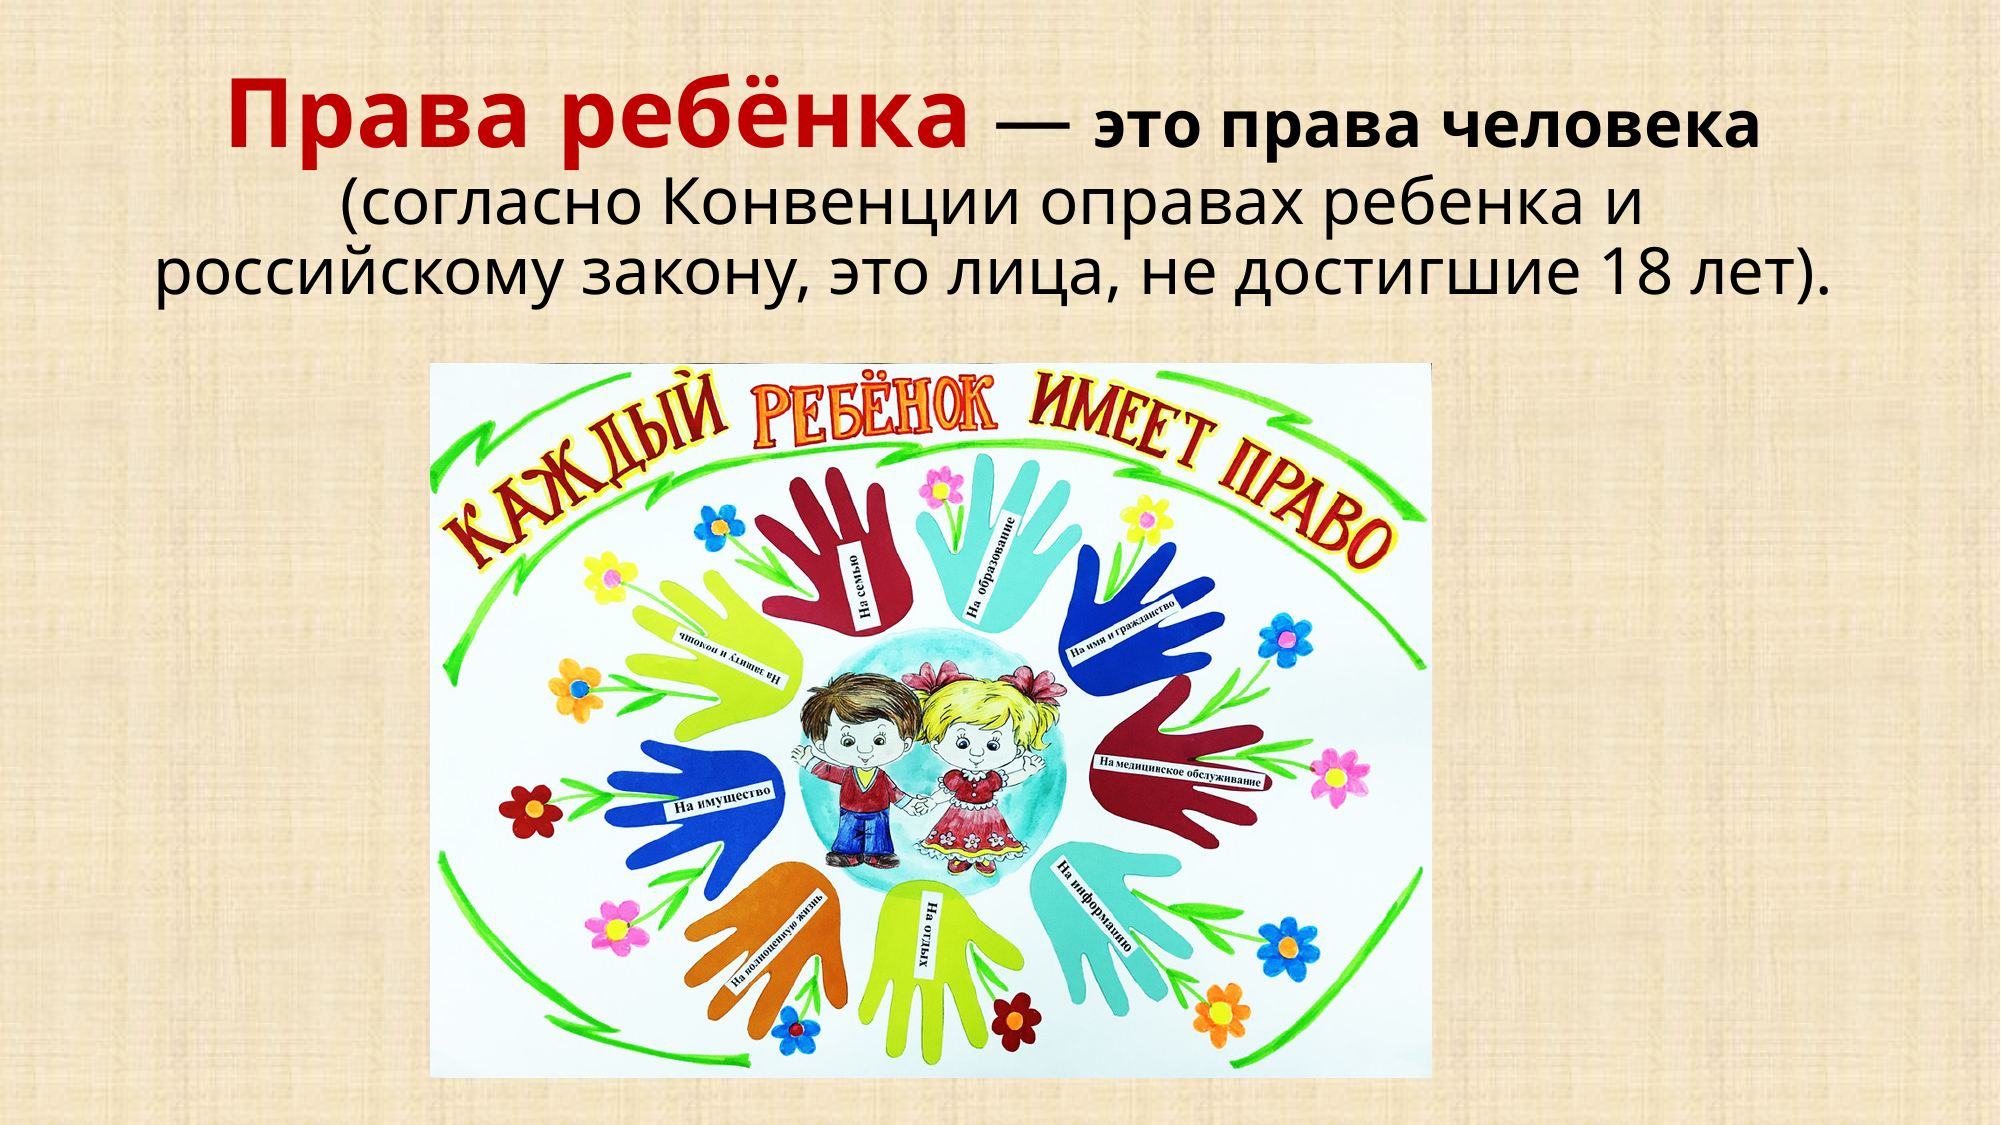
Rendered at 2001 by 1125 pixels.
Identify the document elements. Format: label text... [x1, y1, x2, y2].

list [430, 363, 1432, 1078]
title Права ребёнка — это права человека (согласно Конвенции оправах ребенка и российскому закону, это лица, не достигшие 18 лет). [125, 55, 1863, 319]
